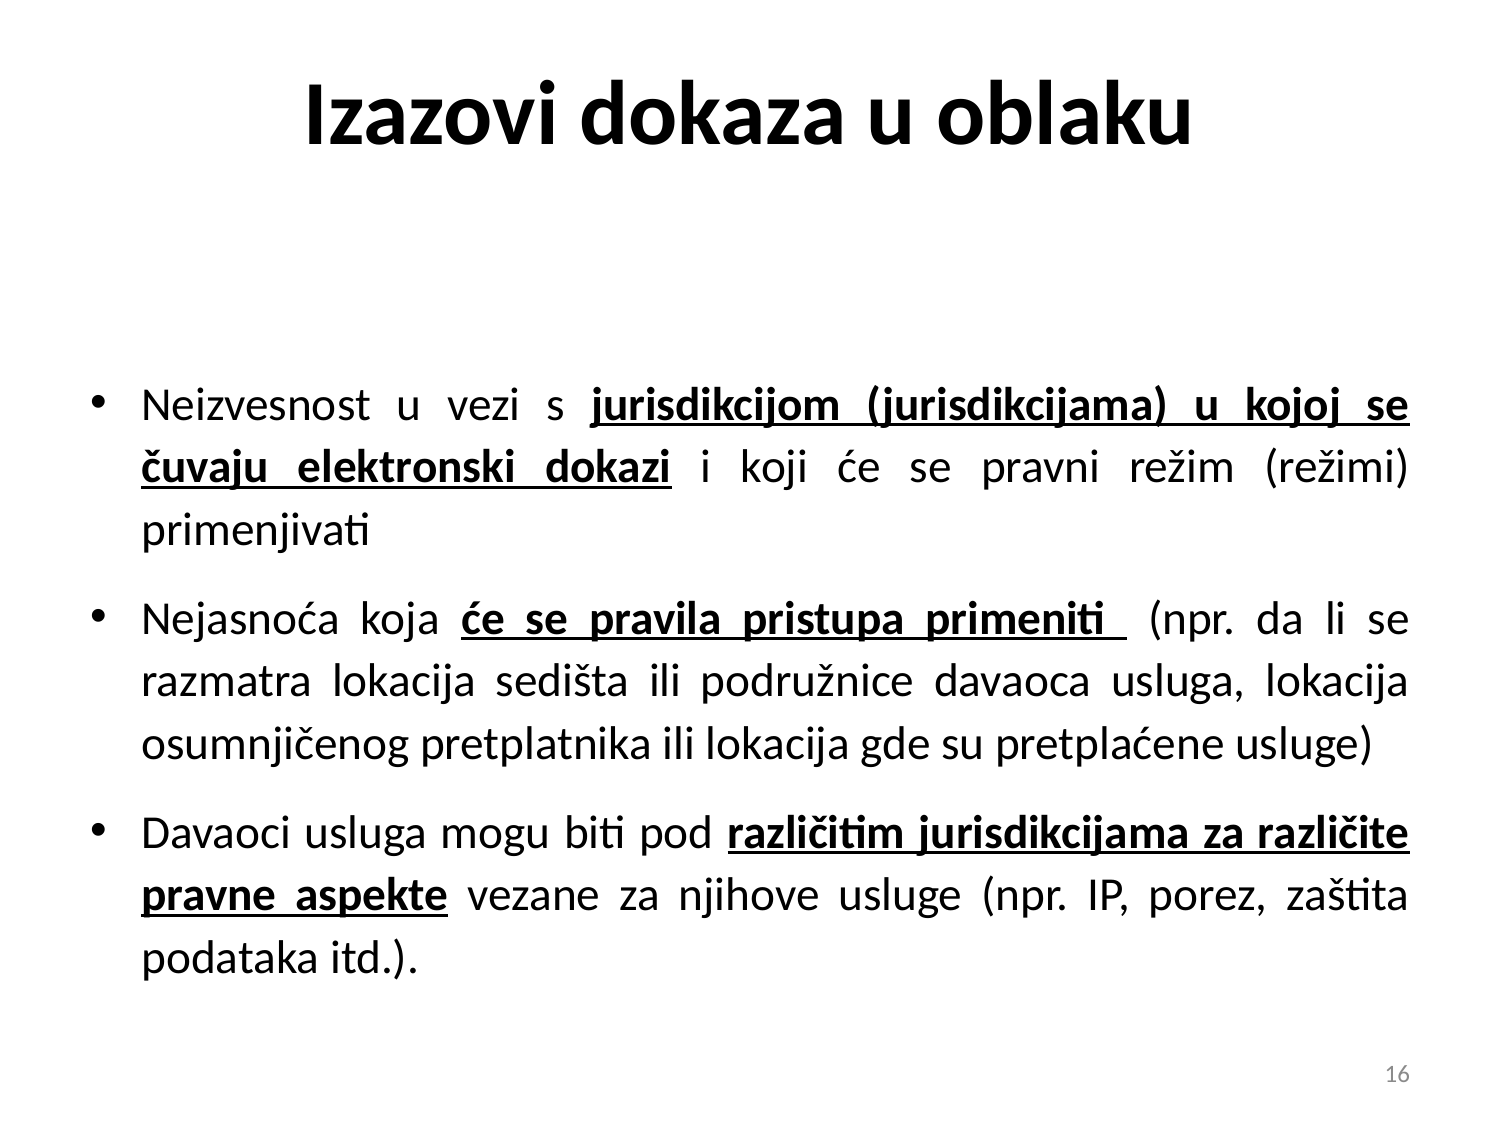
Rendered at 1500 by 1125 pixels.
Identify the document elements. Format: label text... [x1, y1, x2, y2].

list Neizvesnost u vezi s jurisdikcijom (jurisdikcijama) u kojoj se čuvaju elektronski dokazi i koji će se pravni režim (režimi) primenjivati Nejasnoća koja će se pravila pristupa primeniti (npr. da li se razmatra lokacija sedišta ili podružnice davaoca usluga, lokacija osumnjičenog pretplatnika ili lokacija gde su pretplaćene usluge) Davaoci usluga mogu biti pod različitim jurisdikcijama za različite pravne aspekte vezane za njihove usluge (npr. IP, porez, zaštita podataka itd.). [75, 359, 1425, 1042]
slide_number 16 [1074, 1042, 1425, 1103]
title Izazovi dokaza u oblaku [75, 45, 1425, 233]
